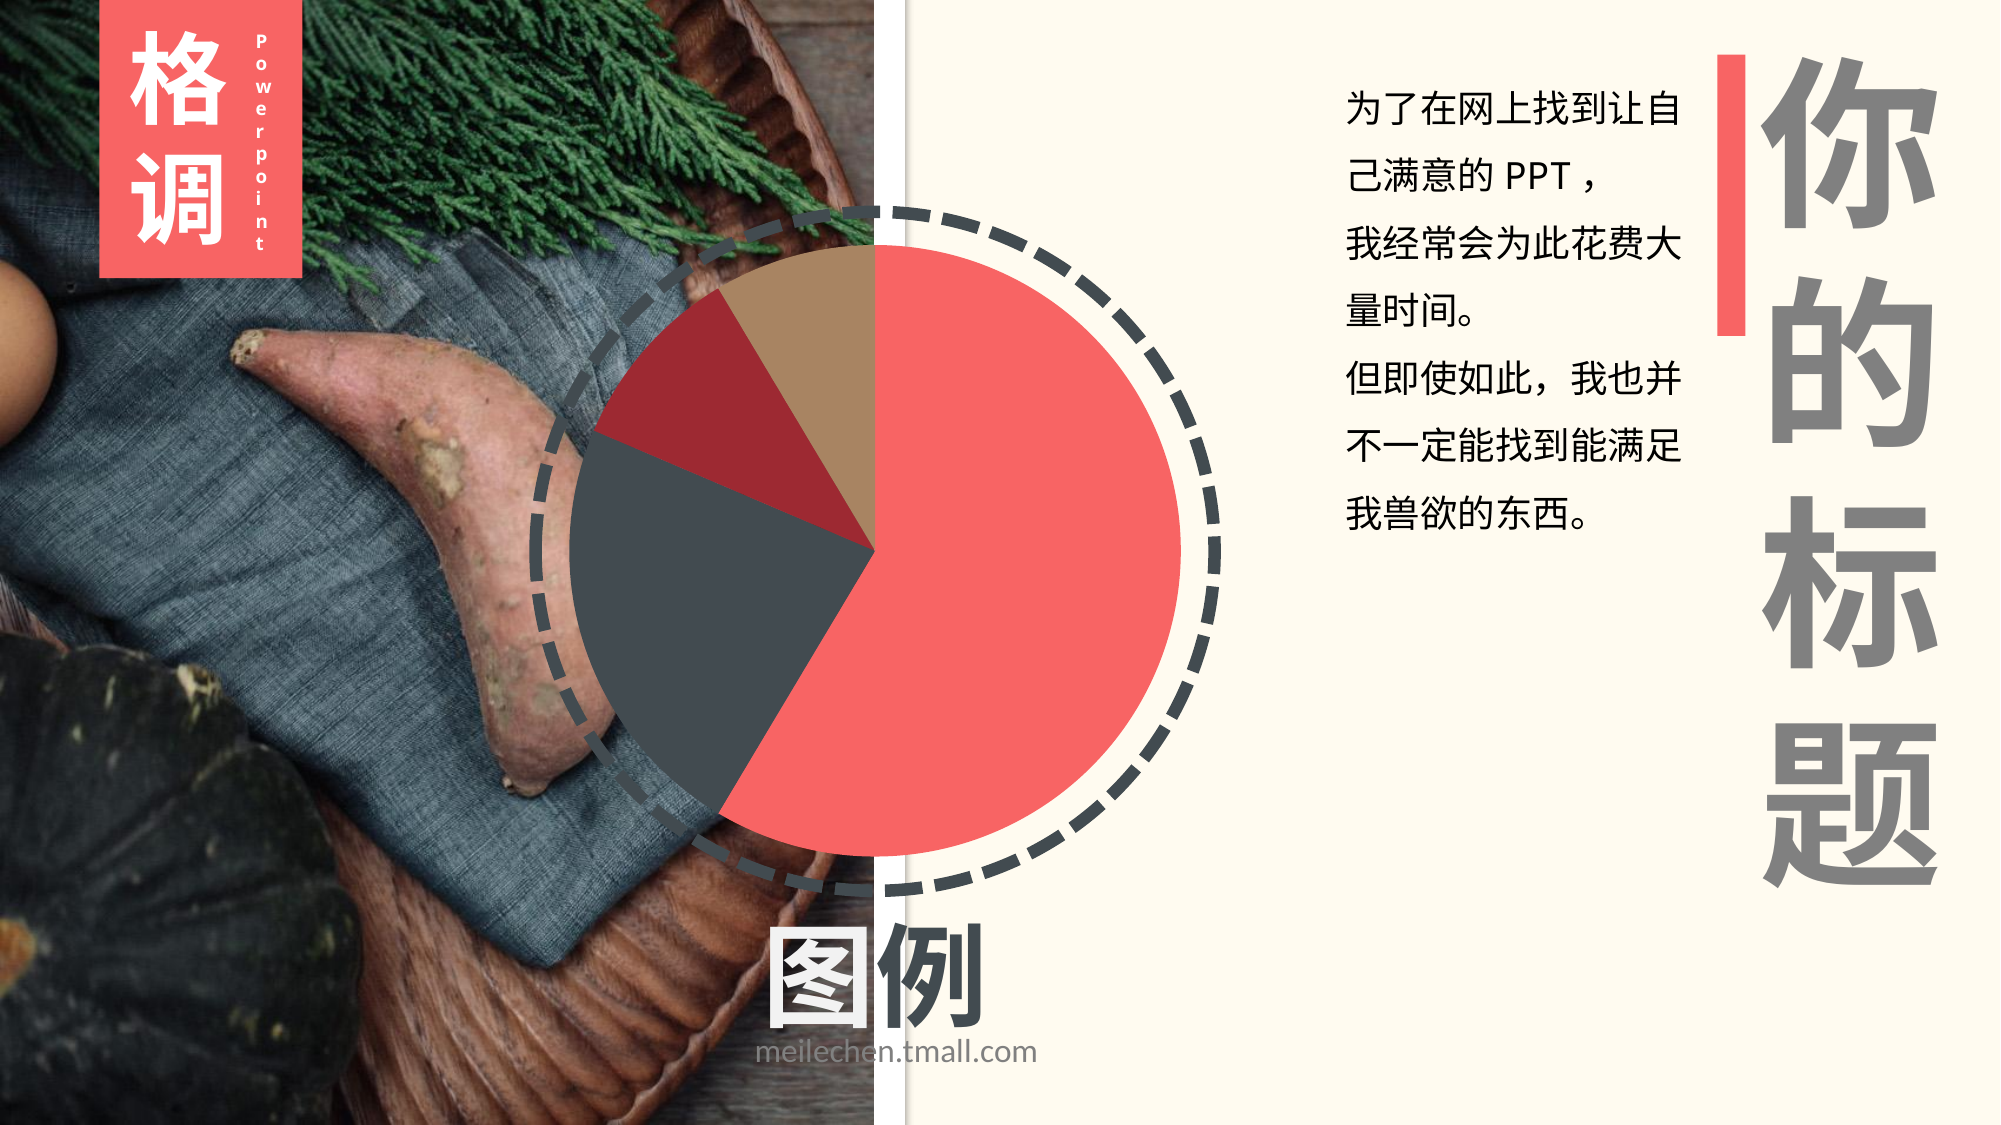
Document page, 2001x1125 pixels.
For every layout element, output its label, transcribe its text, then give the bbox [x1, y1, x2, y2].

text_box [1718, 54, 1746, 337]
chart [397, 232, 1353, 870]
picture [0, 0, 874, 1125]
text_box meilechen.tmall.com [874, 1022, 1062, 1077]
text_box 图例 [874, 898, 1003, 1049]
text_box [874, 870, 993, 892]
text_box 你的标题 [1744, 22, 2000, 917]
text_box 为了在网上找到让自己满意的PPT， 我经常会为此花费大量时间。 但即使如此，我也并不一定能找到能满足我兽欲的东西。 [1330, 54, 1718, 610]
text_box [874, 210, 991, 232]
